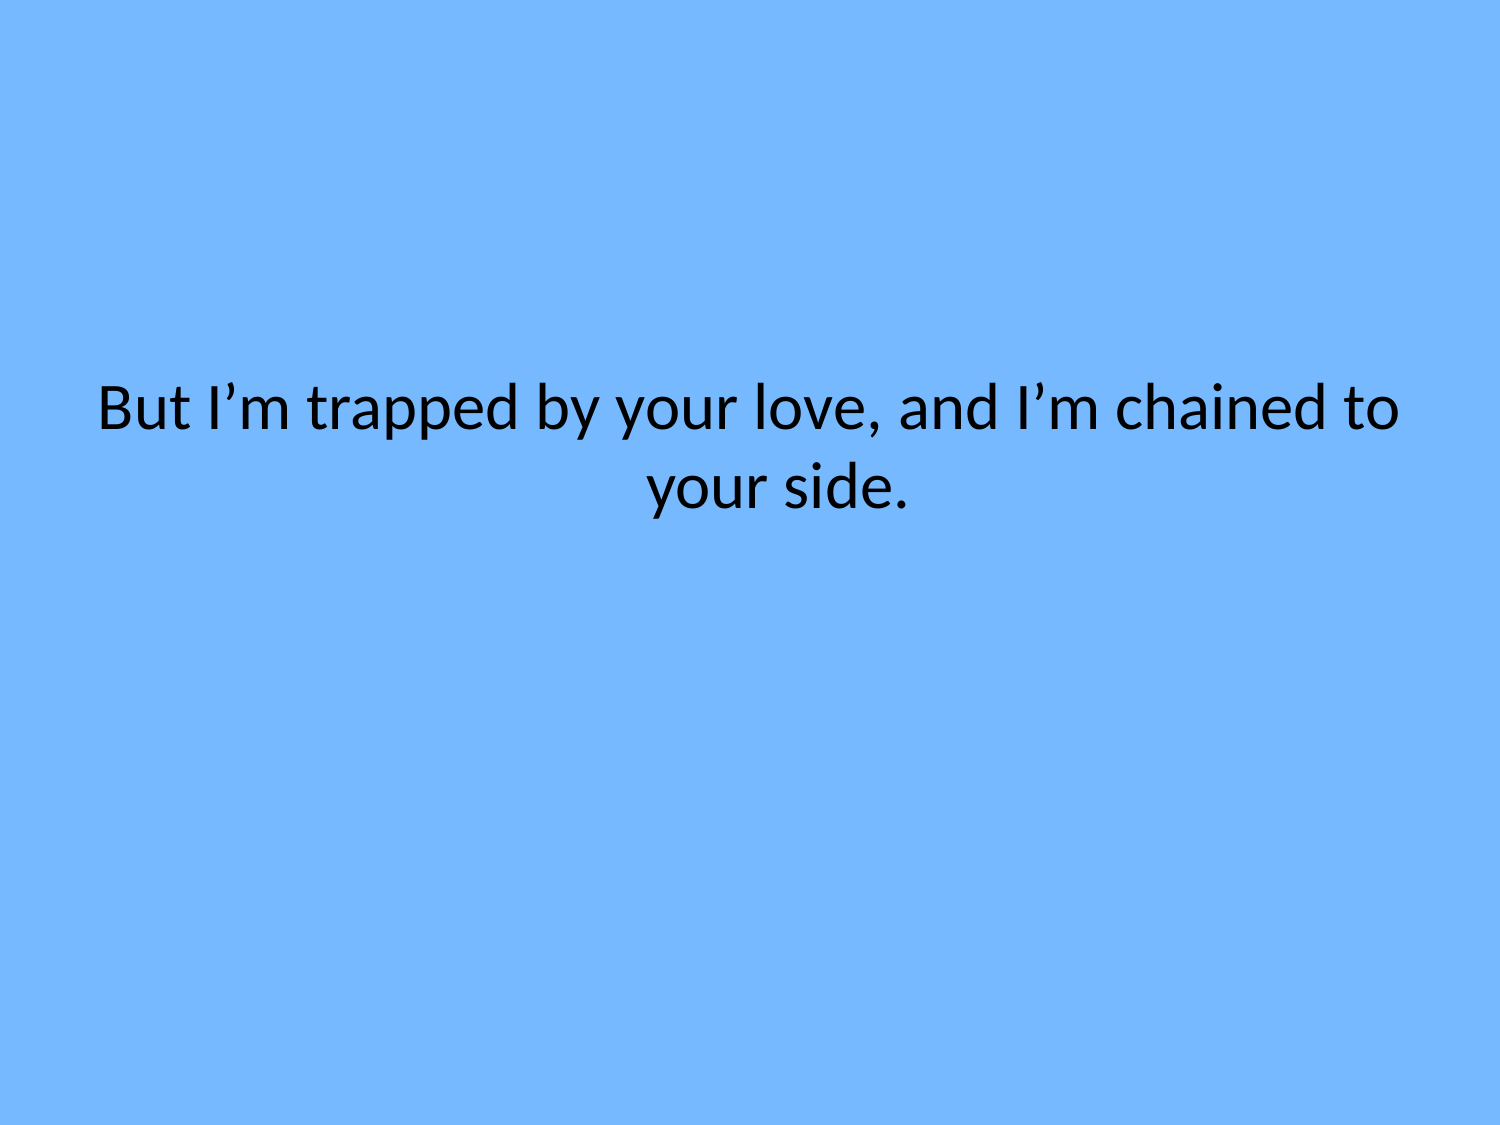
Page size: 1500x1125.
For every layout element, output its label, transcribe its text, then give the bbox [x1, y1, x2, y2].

list But I’m trapped by your love, and I’m chained to your side. [75, 75, 1425, 1005]
